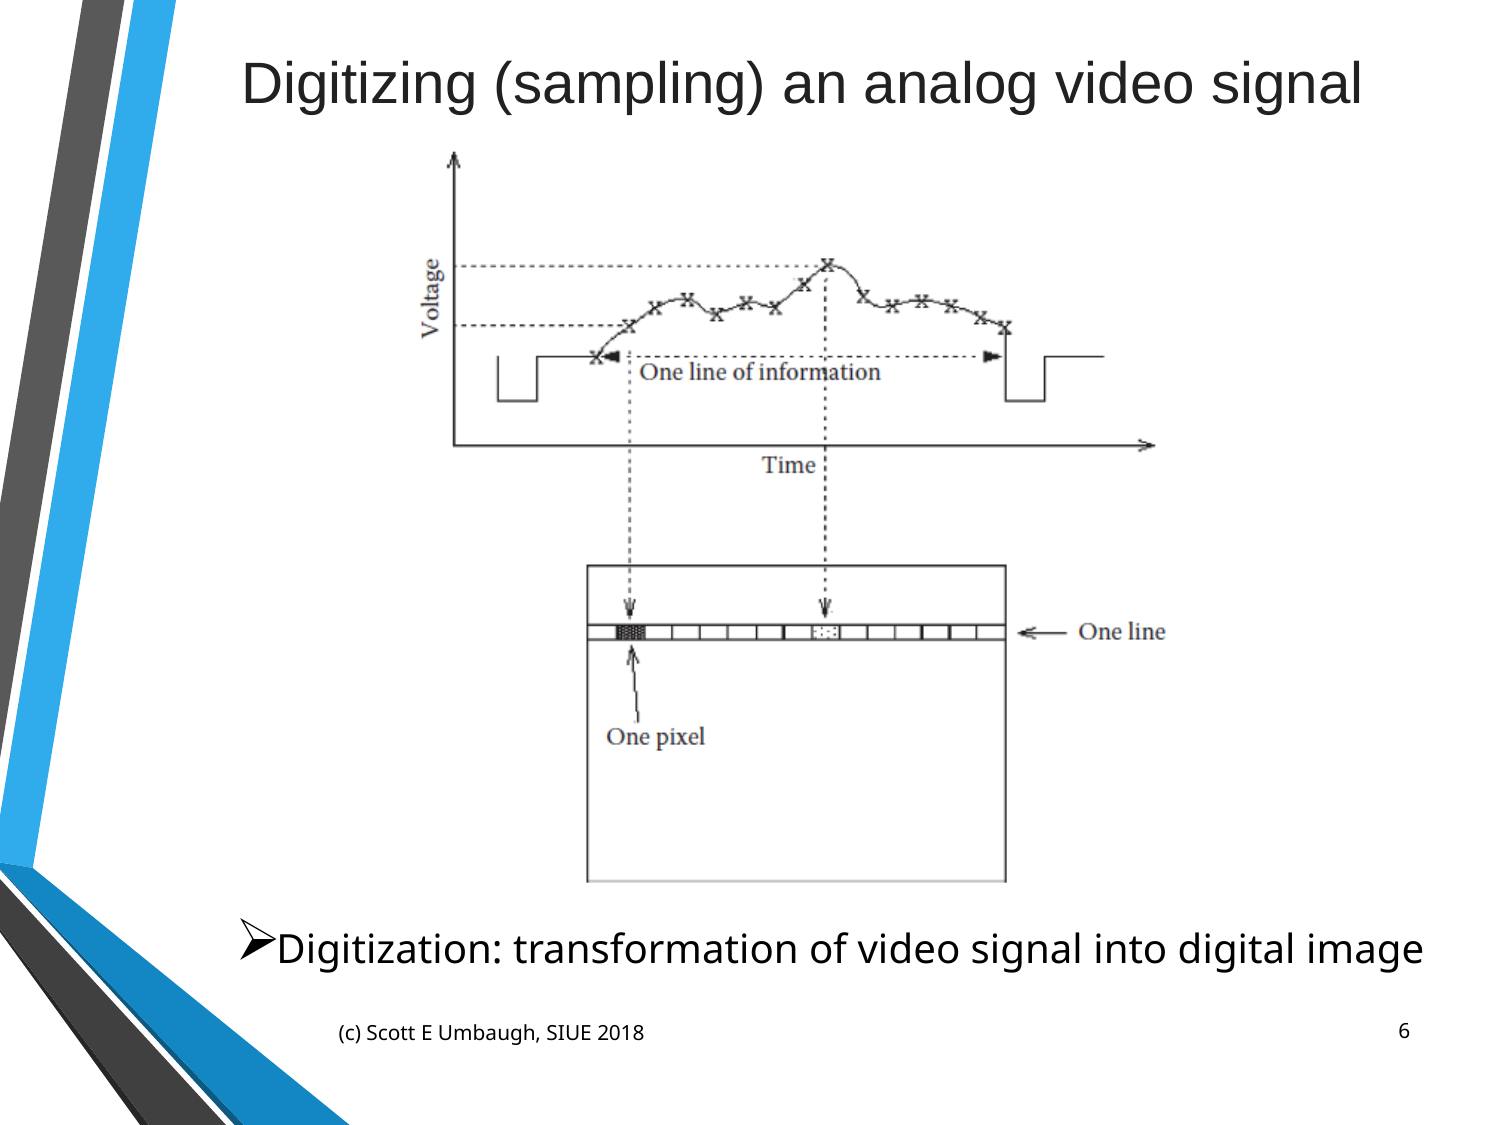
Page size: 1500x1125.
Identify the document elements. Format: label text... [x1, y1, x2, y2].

picture [367, 128, 1240, 898]
list Digitization: transformation of video signal into digital image [220, 899, 1500, 1062]
slide_number 6 [1354, 1001, 1425, 1062]
text_box Digitizing (sampling) an analog video signal [226, 38, 1381, 123]
footer (c) Scott E Umbaugh, SIUE 2018 [323, 1001, 1196, 1062]
